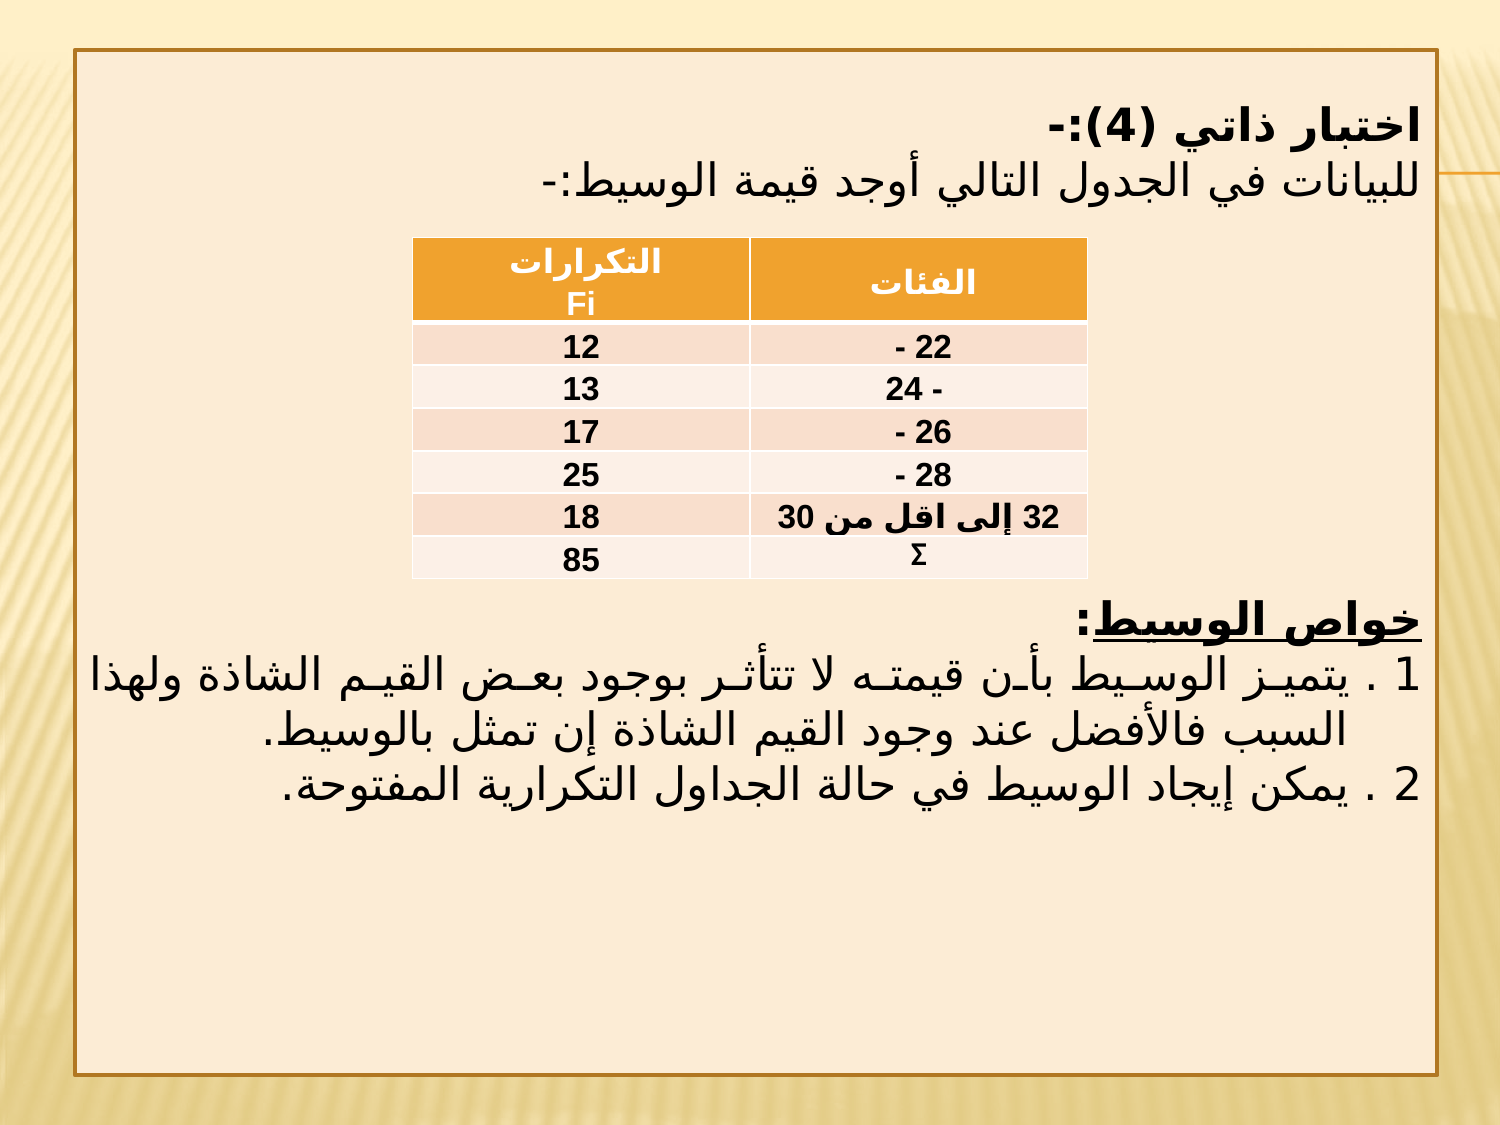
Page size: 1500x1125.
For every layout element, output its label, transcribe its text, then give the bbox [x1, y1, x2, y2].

table_header الفئات [751, 238, 1087, 320]
text_box اختبار ذاتي (4):- للبيانات في الجدول التالي أوجد قيمة الوسيط:- خواص الوسيط: 1 . يتميز الوسيط بأن قيمته لا تتأثر بوجود بعض القيم الشاذة ولهذا السبب فالأفضل عند وجود القيم الشاذة إن تمثل بالوسيط. 2 . يمكن إيجاد الوسيط في حالة الجداول التكرارية المفتوحة. [73, 75, 1439, 120]
table_cell 13 [413, 366, 749, 407]
table_cell 18 [413, 494, 749, 535]
table_cell 26 - [751, 409, 1087, 450]
table_cell 25 [413, 452, 749, 492]
table_cell 28 - [751, 452, 1087, 492]
text_box [0, 0, 1500, 75]
table_header التكرارات Fi [413, 238, 749, 320]
table_cell 22 - [751, 325, 1087, 364]
text_box [0, 120, 1500, 196]
table_cell 32 إلى اقل من 30 [751, 494, 1087, 535]
table_cell 85 [413, 537, 749, 578]
text_box [0, 196, 1500, 225]
table_cell 24 - [751, 366, 1087, 407]
table_cell Σ [751, 537, 1087, 578]
table_cell 12 [413, 325, 749, 364]
text_box اختبار ذاتي (4):- للبيانات في الجدول التالي أوجد قيمة الوسيط:- خواص الوسيط: 1 . يتميز الوسيط بأن قيمته لا تتأثر بوجود بعض القيم الشاذة ولهذا السبب فالأفضل عند وجود القيم الشاذة إن تمثل بالوسيط. 2 . يمكن إيجاد الوسيط في حالة الجداول التكرارية المفتوحة. [73, 225, 1439, 1077]
table_cell 17 [413, 409, 749, 450]
